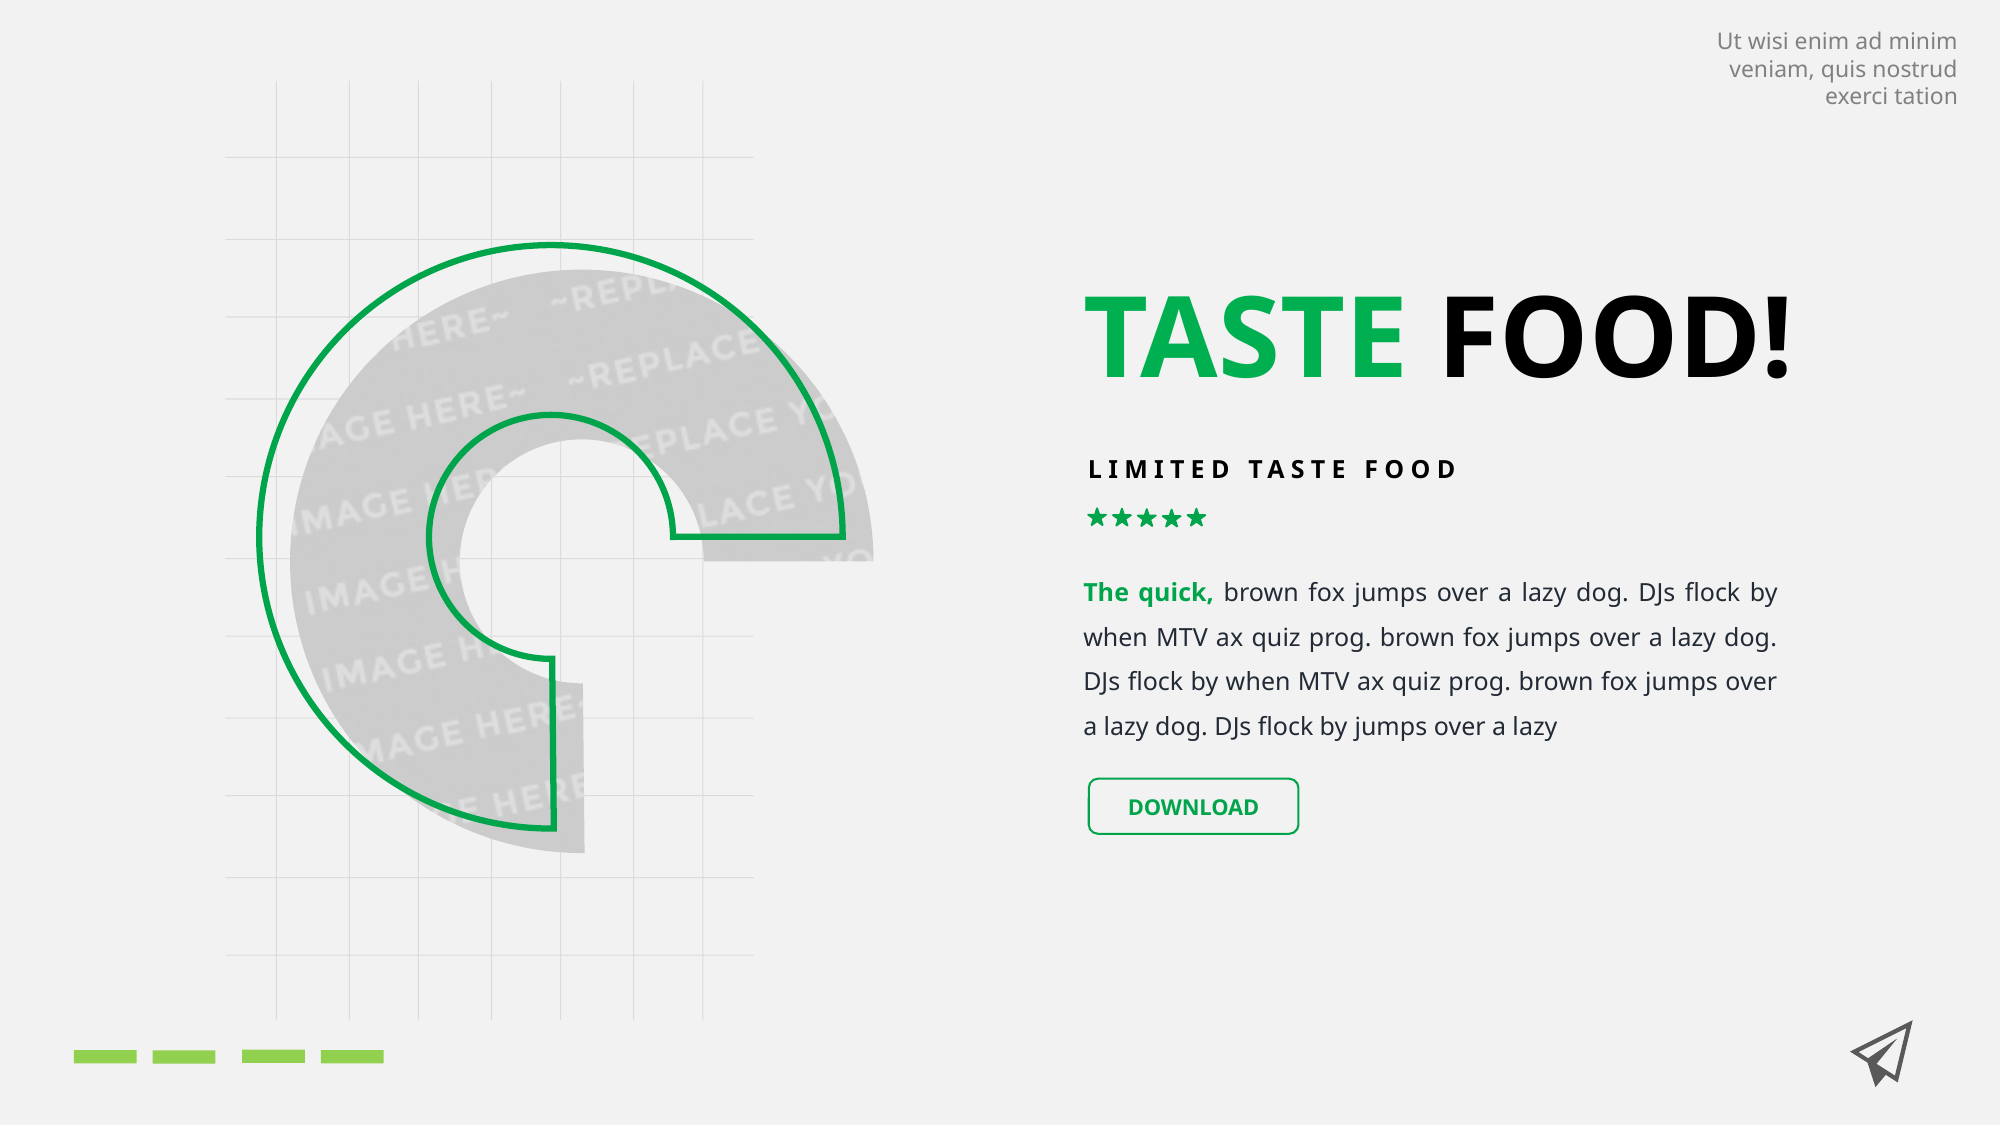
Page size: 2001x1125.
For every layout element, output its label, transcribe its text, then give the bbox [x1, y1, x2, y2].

text_box The quick, brown fox jumps over a lazy dog. DJs flock by when MTV ax quiz prog. brown fox jumps over a lazy dog. DJs flock by when MTV ax quiz prog. brown fox jumps over a lazy dog. DJs flock by jumps over a lazy [1068, 553, 1794, 748]
text_box [1850, 1020, 1913, 1088]
text_box Ut wisi enim ad minim veniam, quis nostrud exerci tation [1664, 19, 1973, 117]
text_box TASTE FOOD! [1068, 257, 1851, 408]
picture [431, 416, 638, 640]
text_box [241, 1049, 306, 1064]
text_box [258, 244, 844, 830]
text_box [152, 1049, 216, 1065]
text_box DOWNLOAD [1087, 777, 1300, 835]
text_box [1087, 507, 1207, 528]
picture [701, 328, 874, 562]
text_box [73, 1049, 138, 1064]
text_box [320, 1049, 385, 1064]
text_box LIMITED TASTE FOOD [1073, 446, 1562, 492]
picture [393, 680, 585, 854]
